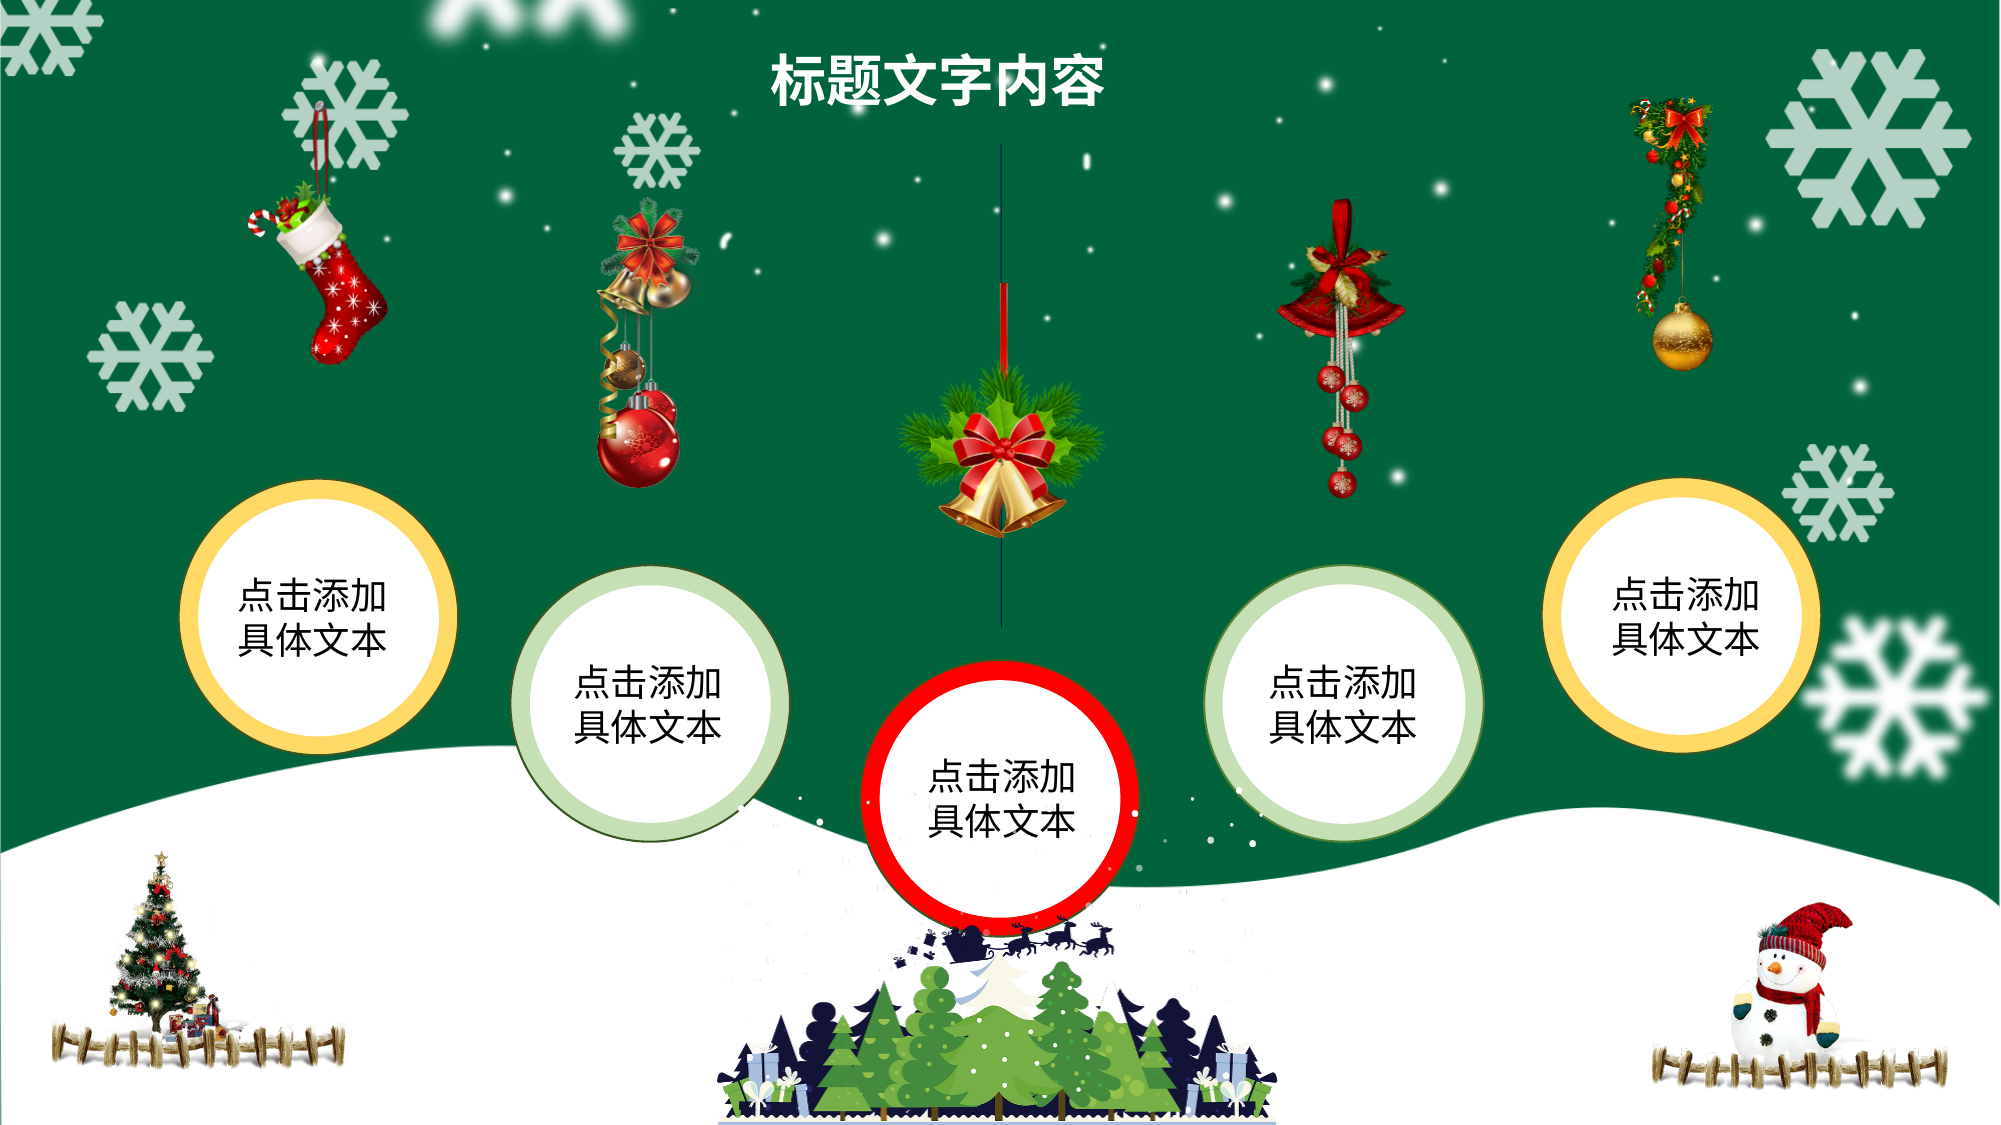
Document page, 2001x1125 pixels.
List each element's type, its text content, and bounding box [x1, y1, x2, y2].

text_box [1204, 565, 1484, 842]
picture [0, 0, 2000, 1125]
text_box 标题文字内容 [38, 37, 1839, 121]
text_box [860, 659, 1140, 787]
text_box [178, 478, 459, 756]
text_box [243, 95, 1775, 540]
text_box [510, 565, 791, 842]
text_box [1541, 477, 1822, 754]
